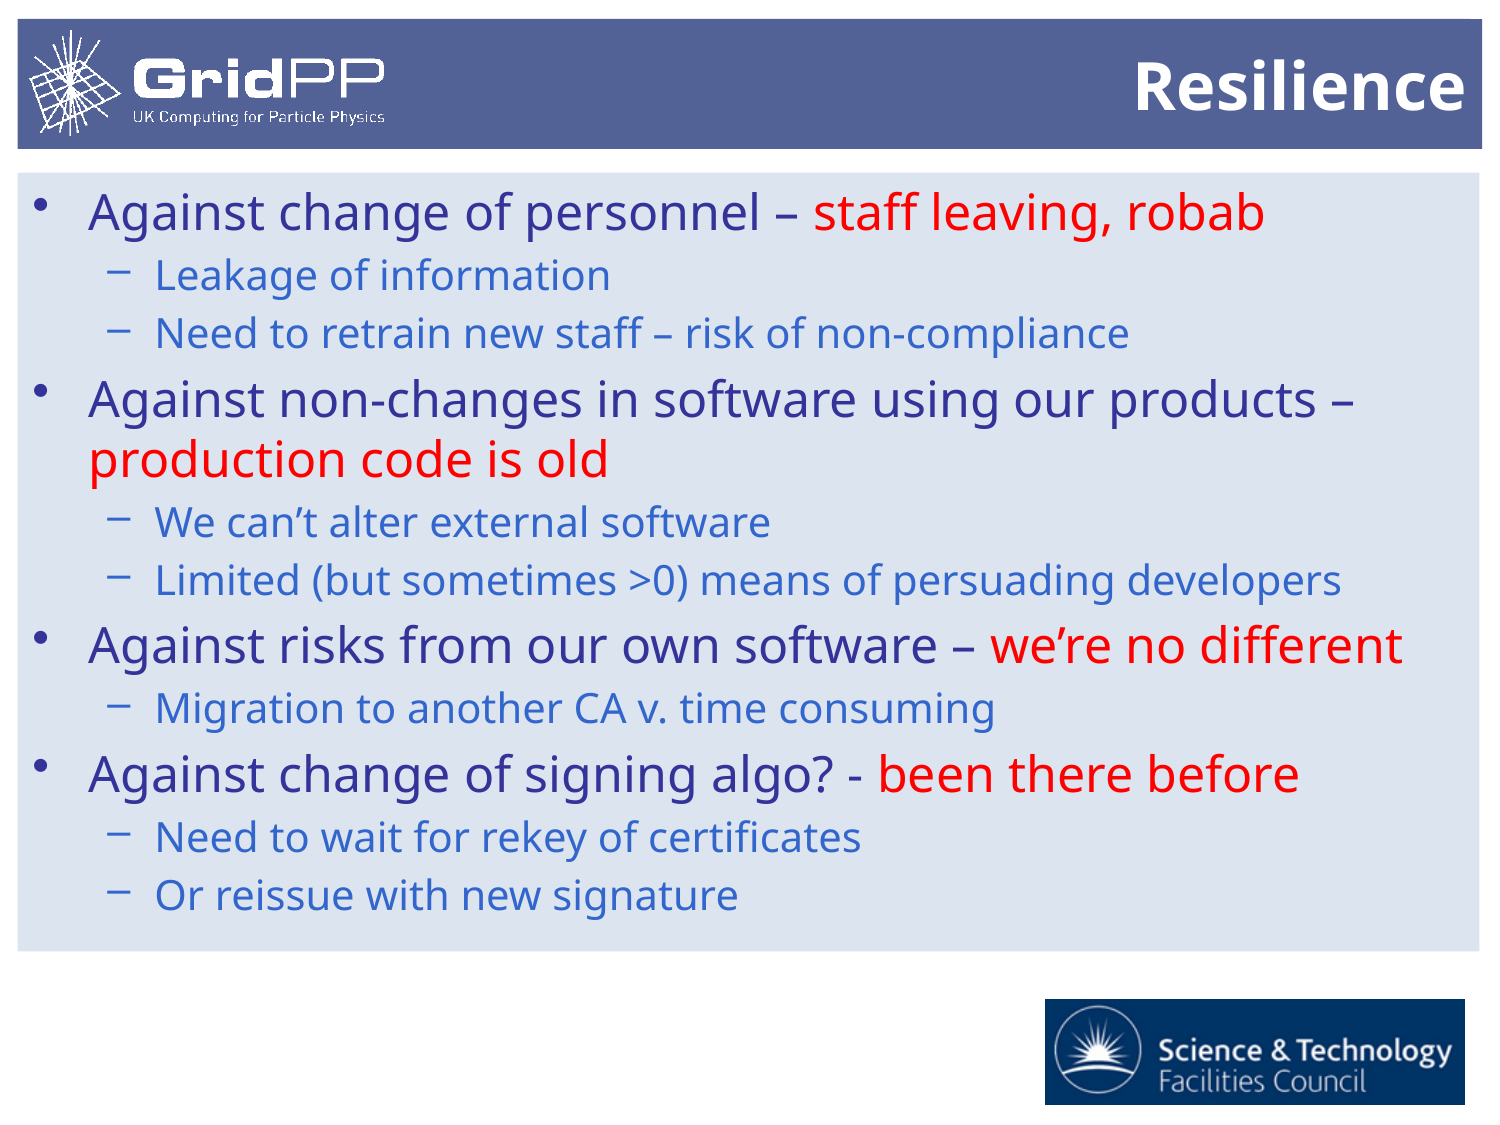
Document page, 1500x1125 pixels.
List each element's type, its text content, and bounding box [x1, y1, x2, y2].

picture [29, 30, 384, 136]
title Resilience [513, 18, 1483, 150]
picture [1045, 999, 1465, 1105]
list Against change of personnel – staff leaving, robab Leakage of information Need to retrain new staff – risk of non-compliance Against non-changes in software using our products – production code is old We can’t alter external software Limited (but sometimes >0) means of persuading developers Against risks from our own software – we’re no different Migration to another CA v. time consuming Against change of signing algo? - been there before Need to wait for rekey of certificates Or reissue with new signature [17, 172, 1480, 952]
